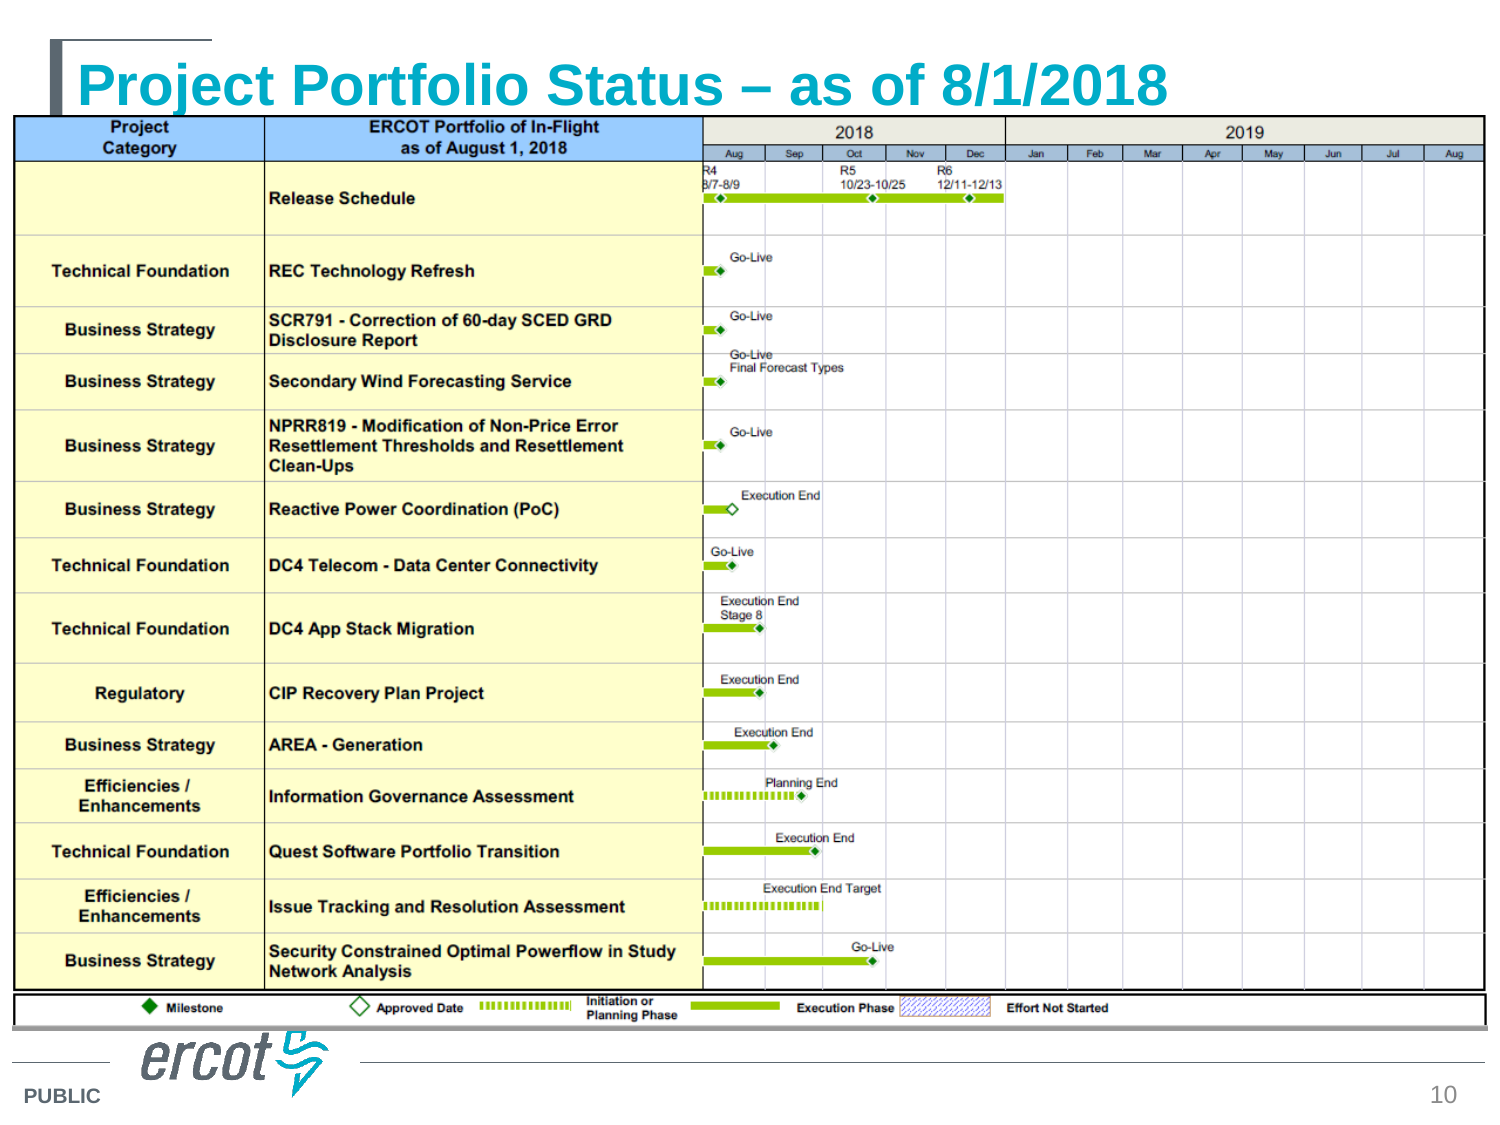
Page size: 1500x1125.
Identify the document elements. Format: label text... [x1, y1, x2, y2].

slide_number 10 [1412, 1076, 1475, 1112]
picture [12, 115, 1488, 1100]
title Project Portfolio Status – as of 8/1/2018 [62, 39, 1263, 113]
